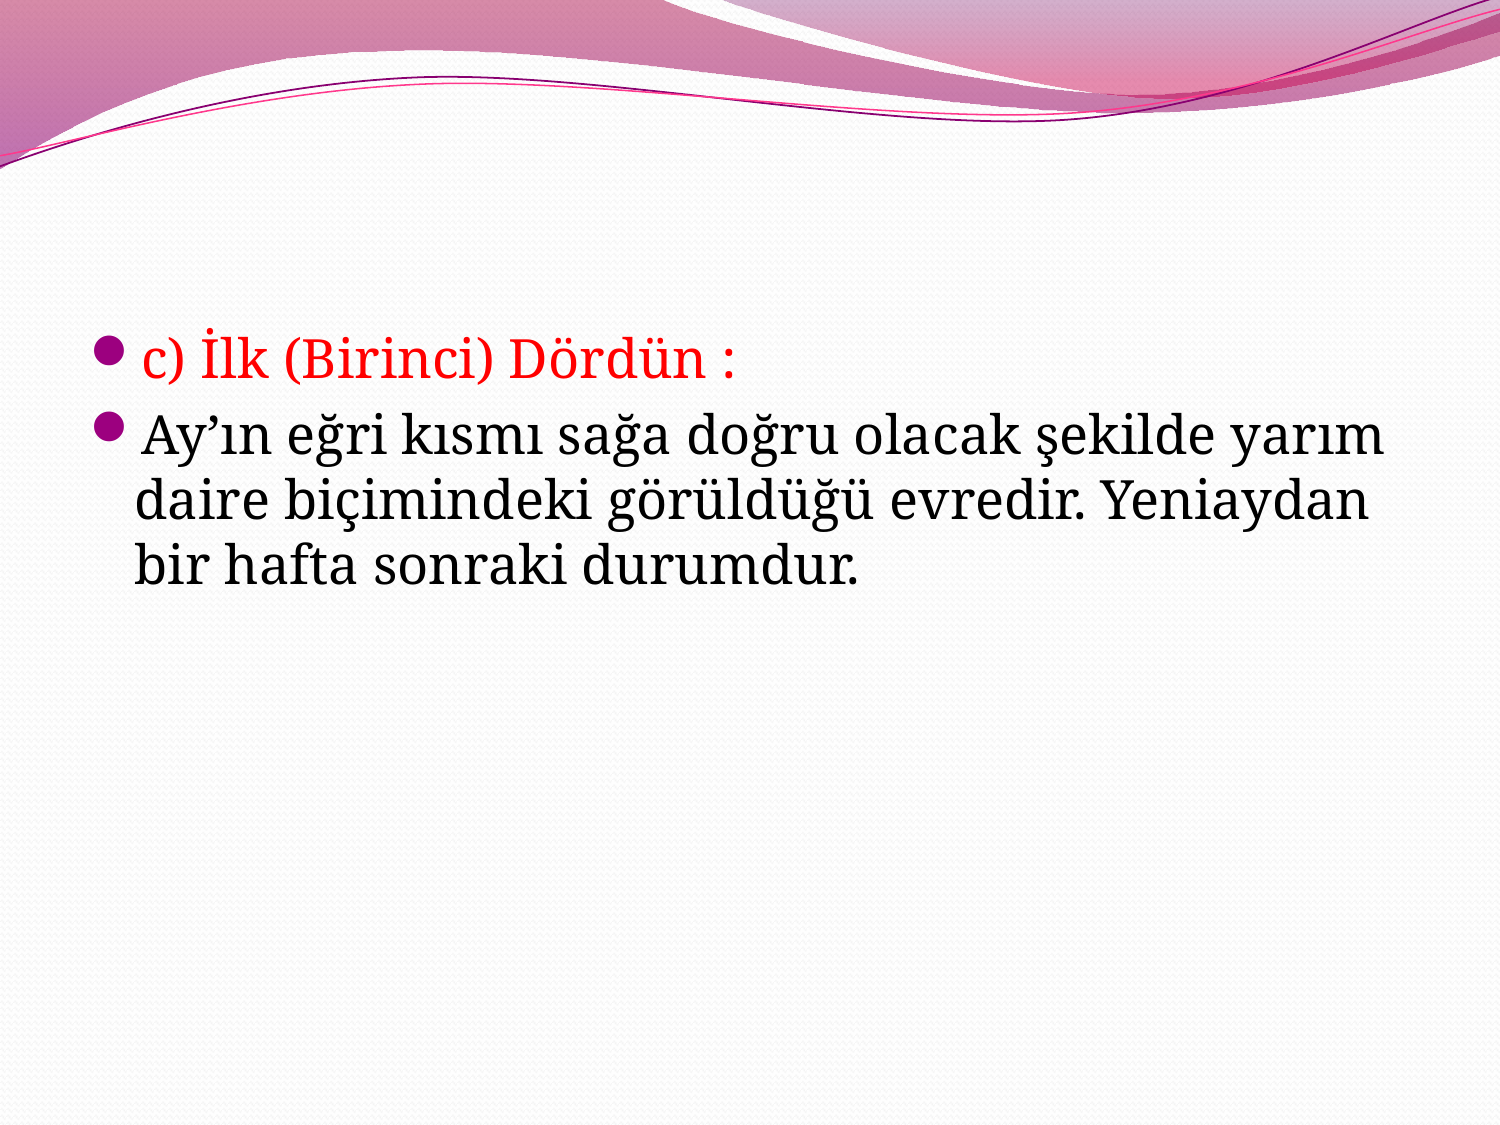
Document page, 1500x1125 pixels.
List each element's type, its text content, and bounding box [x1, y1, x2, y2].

list c) İlk (Birinci) Dördün : Ay’ın eğri kısmı sağa doğru olacak şekilde yarım daire biçimindeki görüldüğü evredir. Yeniaydan bir hafta sonraki durumdur. [75, 317, 1425, 1038]
